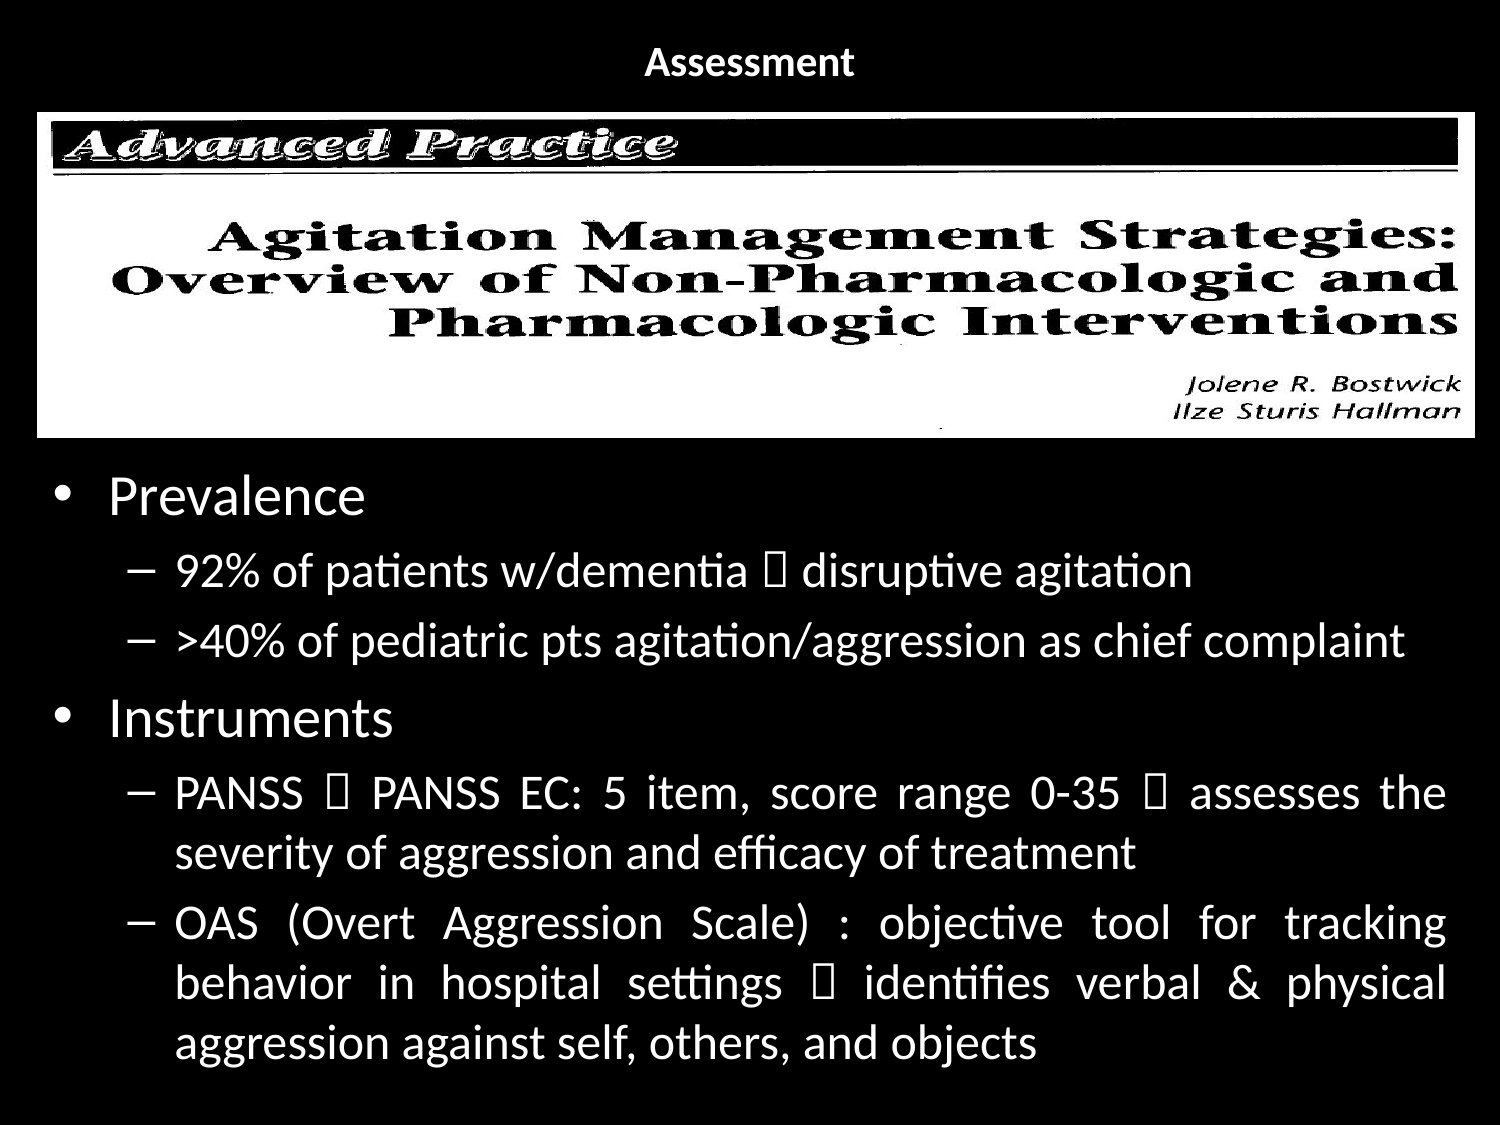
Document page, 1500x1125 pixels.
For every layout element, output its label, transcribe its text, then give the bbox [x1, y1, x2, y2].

list Prevalence 92% of patients w/dementia  disruptive agitation >40% of pediatric pts agitation/aggression as chief complaint Instruments PANSS  PANSS EC: 5 item, score range 0-35  assesses the severity of aggression and efficacy of treatment OAS (Overt Aggression Scale) : objective tool for tracking behavior in hospital settings  identifies verbal & physical aggression against self, others, and objects [37, 450, 1463, 1100]
title Assessment [75, 24, 1425, 93]
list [37, 112, 1476, 438]
